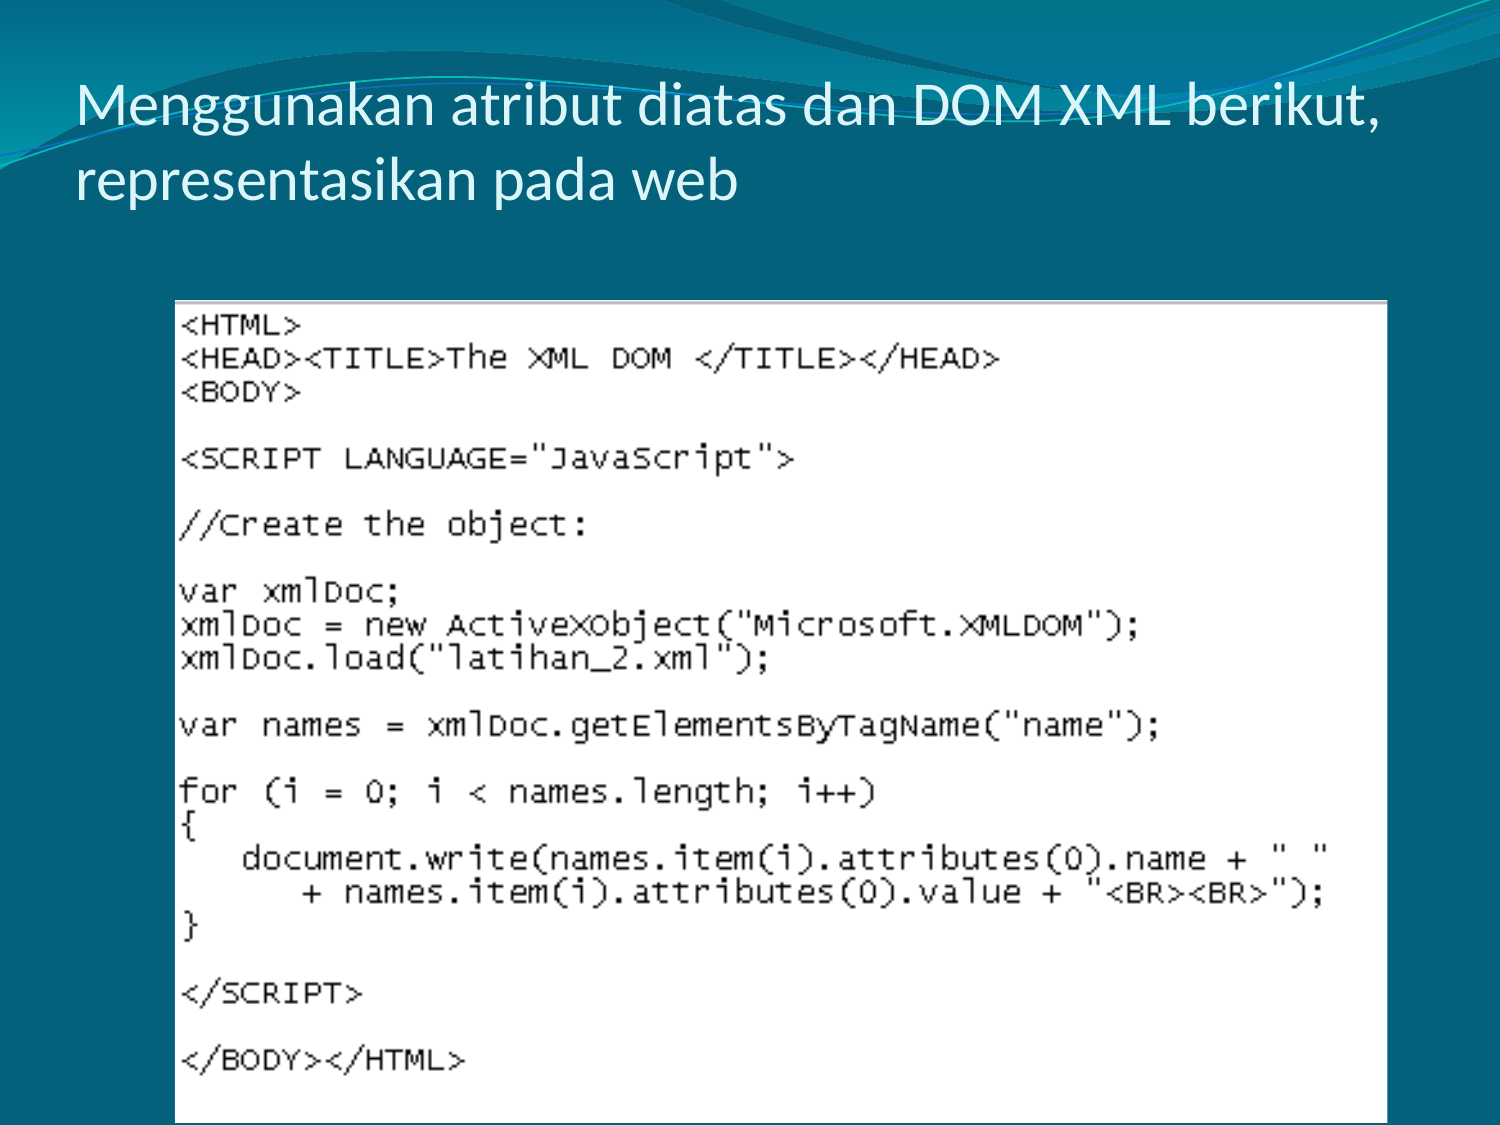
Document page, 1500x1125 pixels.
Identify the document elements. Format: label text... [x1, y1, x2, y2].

picture [175, 301, 1387, 1122]
title Menggunakan atribut diatas dan DOM XML berikut, representasikan pada web [74, 71, 1426, 213]
